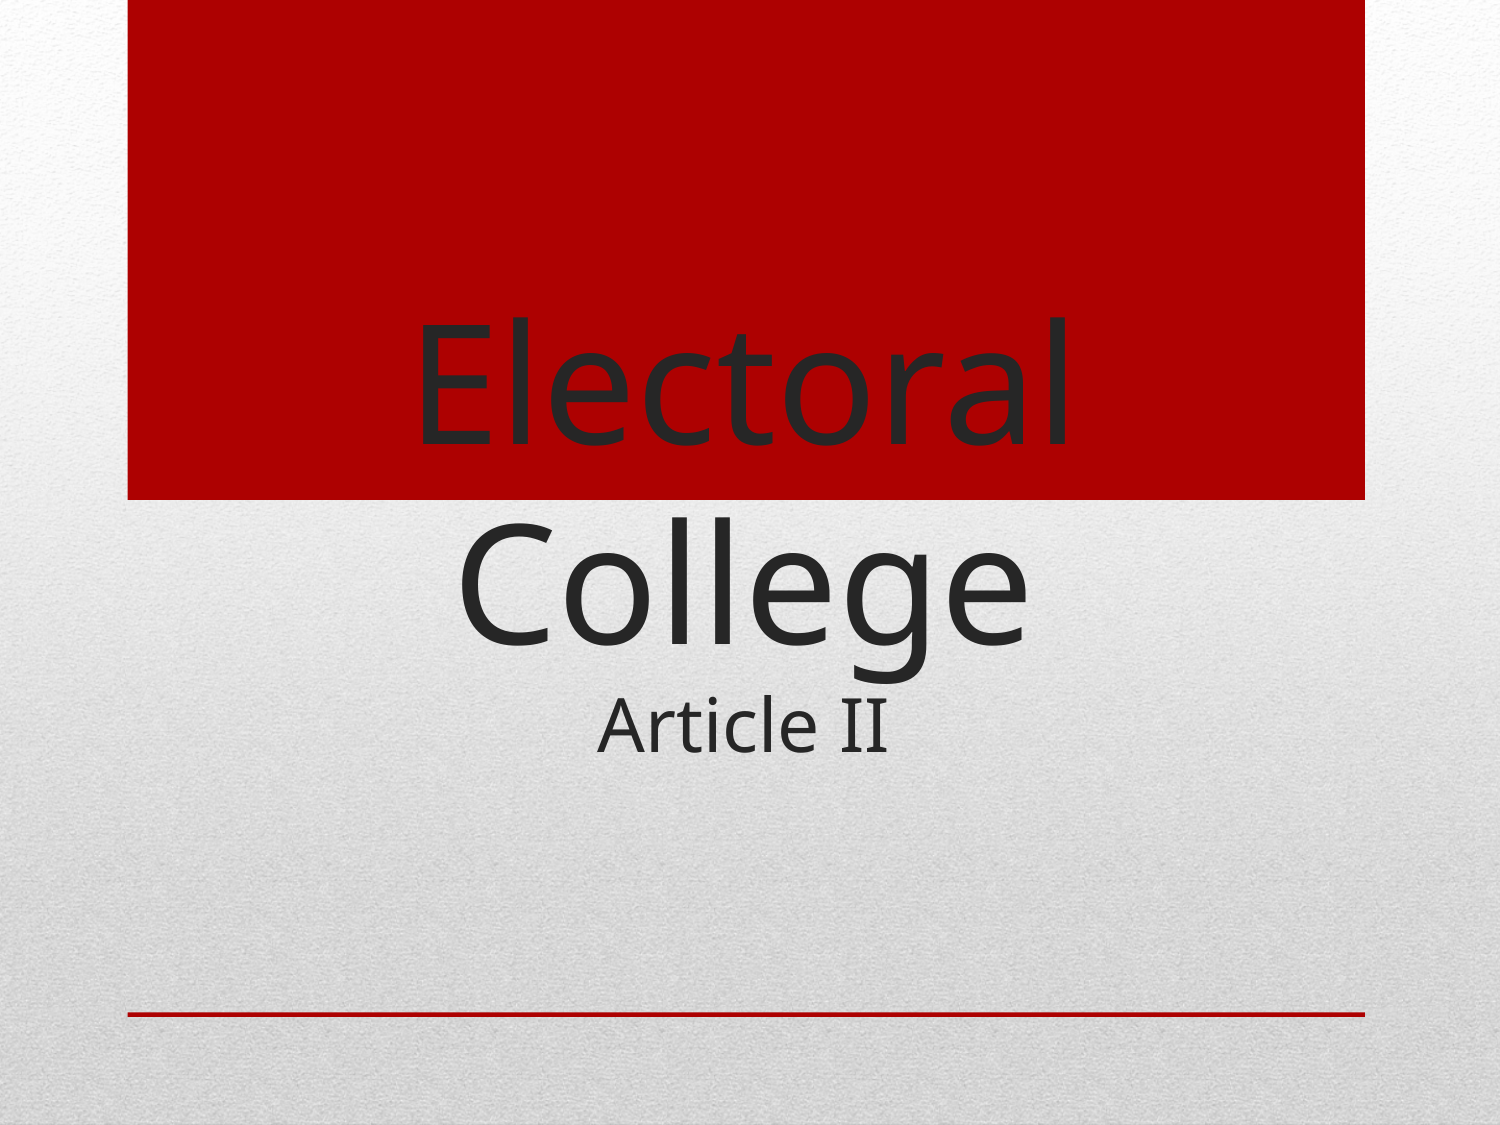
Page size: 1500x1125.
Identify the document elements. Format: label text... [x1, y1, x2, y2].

title Electoral College Article II [125, 525, 1363, 775]
